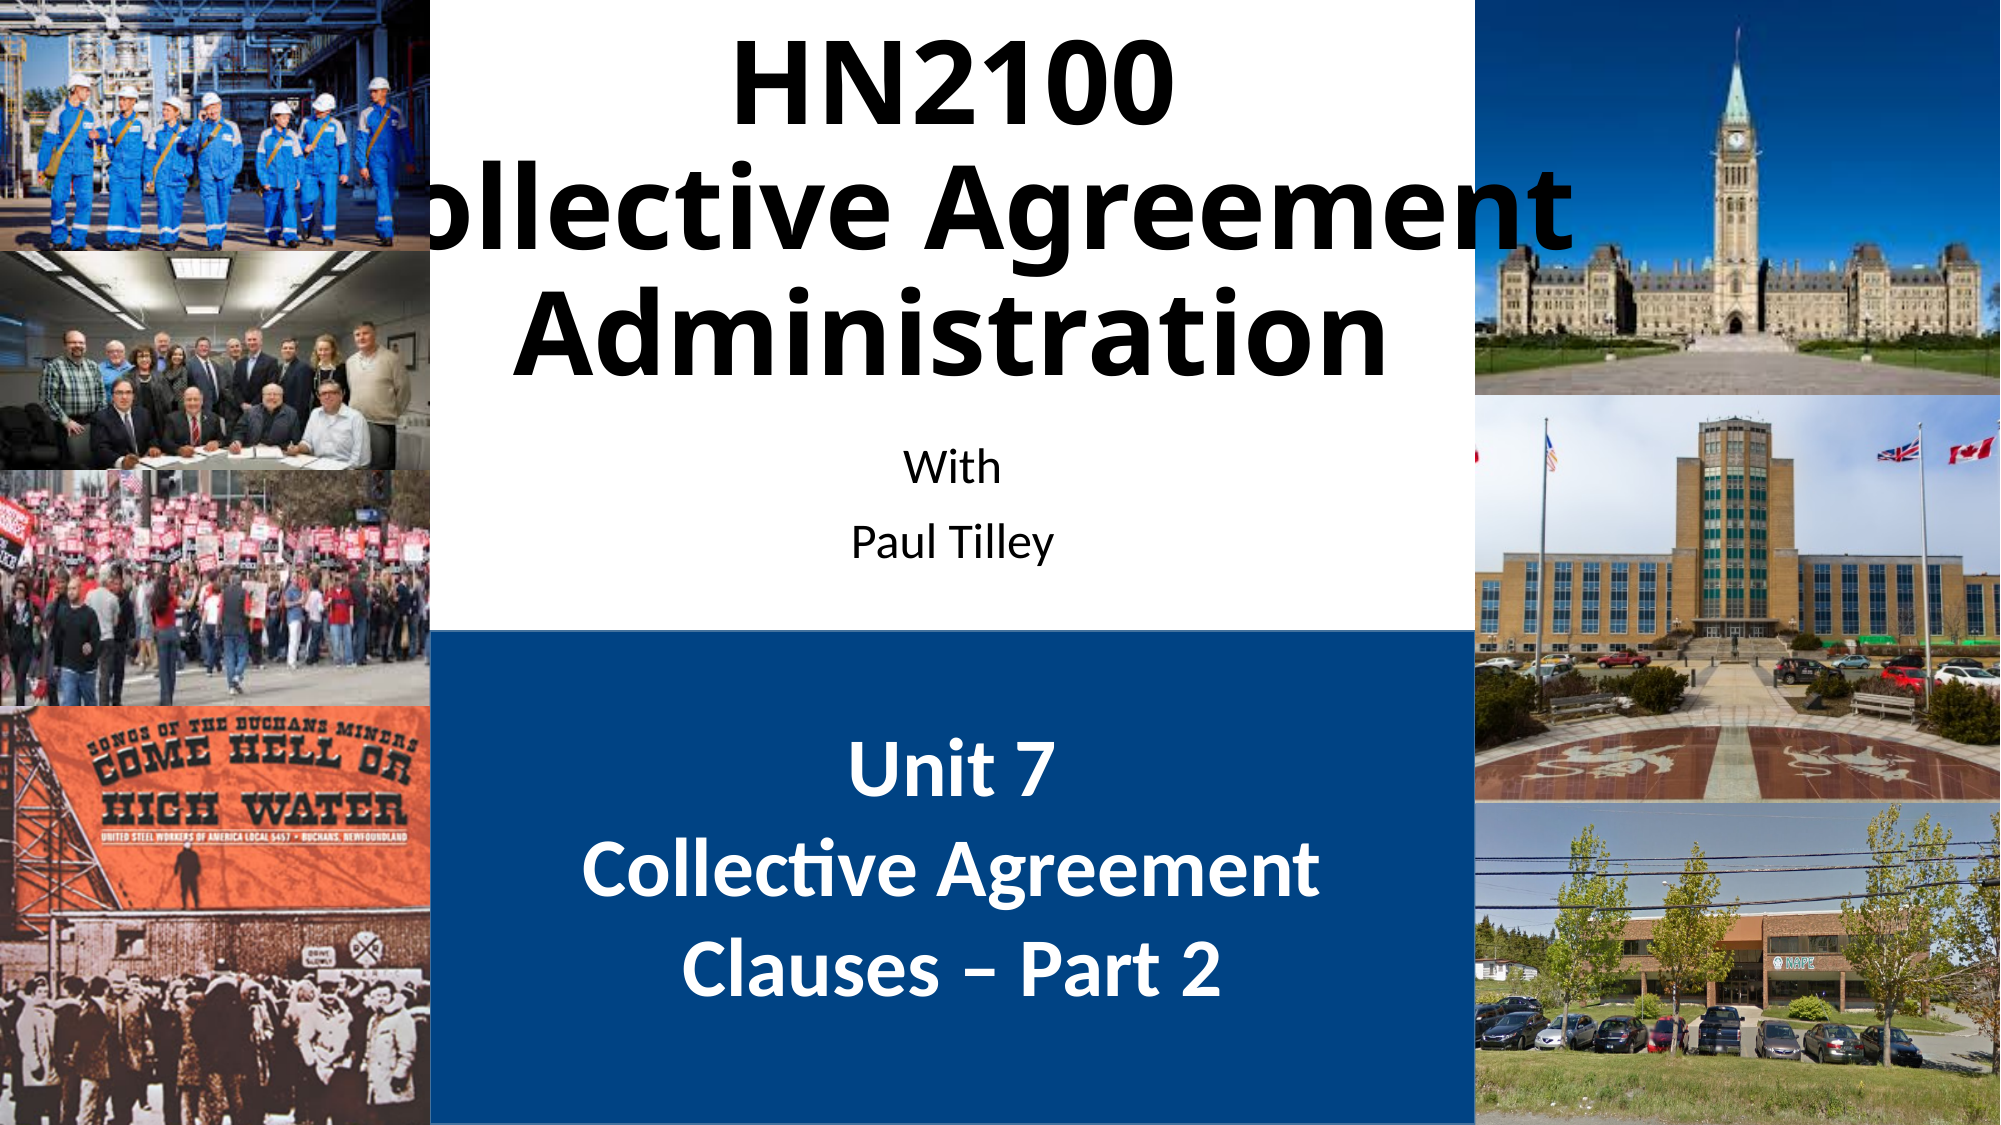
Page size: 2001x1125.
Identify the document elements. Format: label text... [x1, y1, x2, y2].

text_box [430, 705, 1475, 1125]
picture [0, 0, 430, 1125]
title HN2100 Collective Agreement Administration [430, 16, 1475, 408]
text_box Unit 7 Collective Agreement Clauses – Part 2 [537, 705, 1368, 1021]
subtitle With Paul Tilley [430, 432, 1475, 705]
picture [1475, 0, 2000, 1125]
